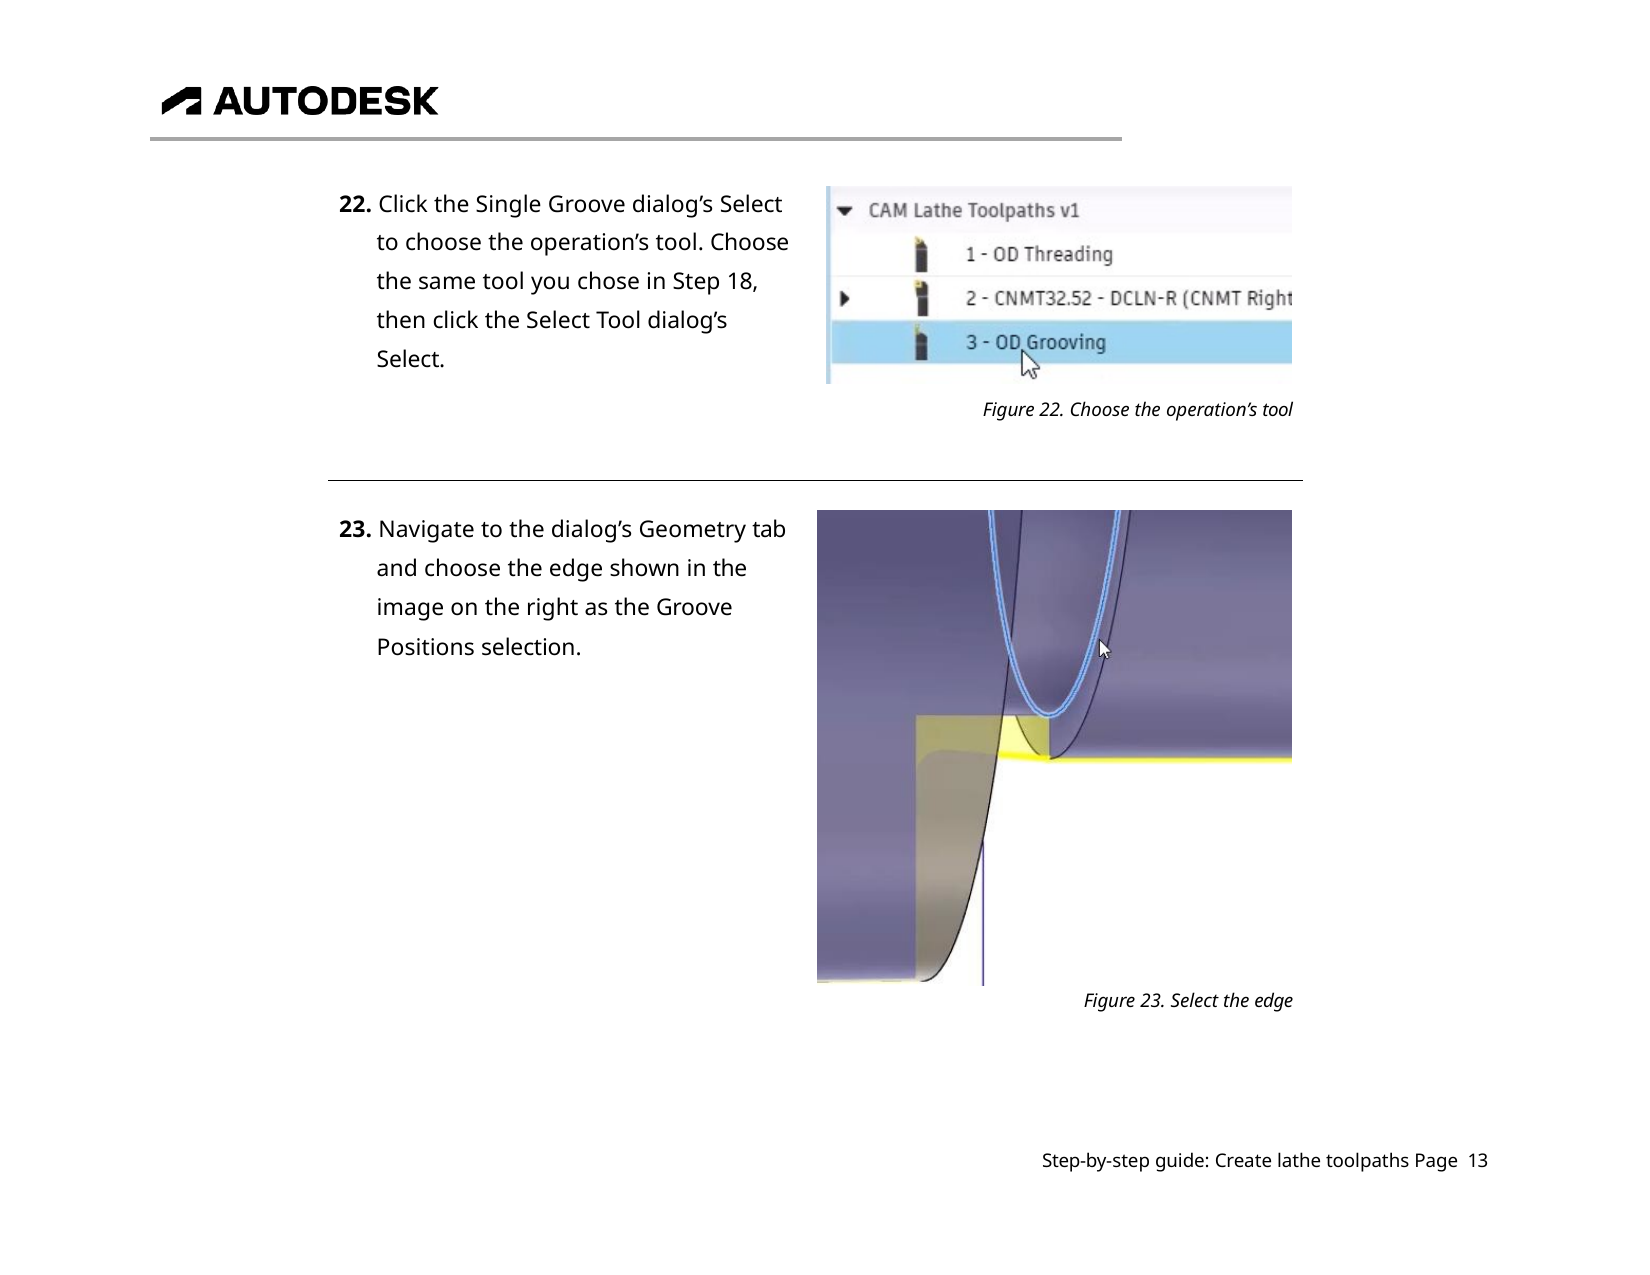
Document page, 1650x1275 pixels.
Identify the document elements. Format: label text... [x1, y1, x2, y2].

table_header 22. Click the Single Groove dialog’s Select to choose the operation’s tool. Choose the same tool you chose in Step 18, then click the Select Tool dialog’s Select. [328, 187, 804, 480]
table_header Figure 22. Choose the operation’s tool [804, 187, 1303, 480]
table_cell Figure 23. Select the edge [804, 481, 1303, 1031]
picture [817, 510, 1293, 986]
slide_number Step-by-step guide: Create lathe toolpaths Page 20 [1040, 1145, 1509, 1275]
picture [161, 86, 439, 115]
picture [825, 186, 1292, 384]
table_cell 23. Navigate to the dialog’s Geometry tab and choose the edge shown in the image on the right as the Groove Positions selection. [328, 481, 804, 1031]
